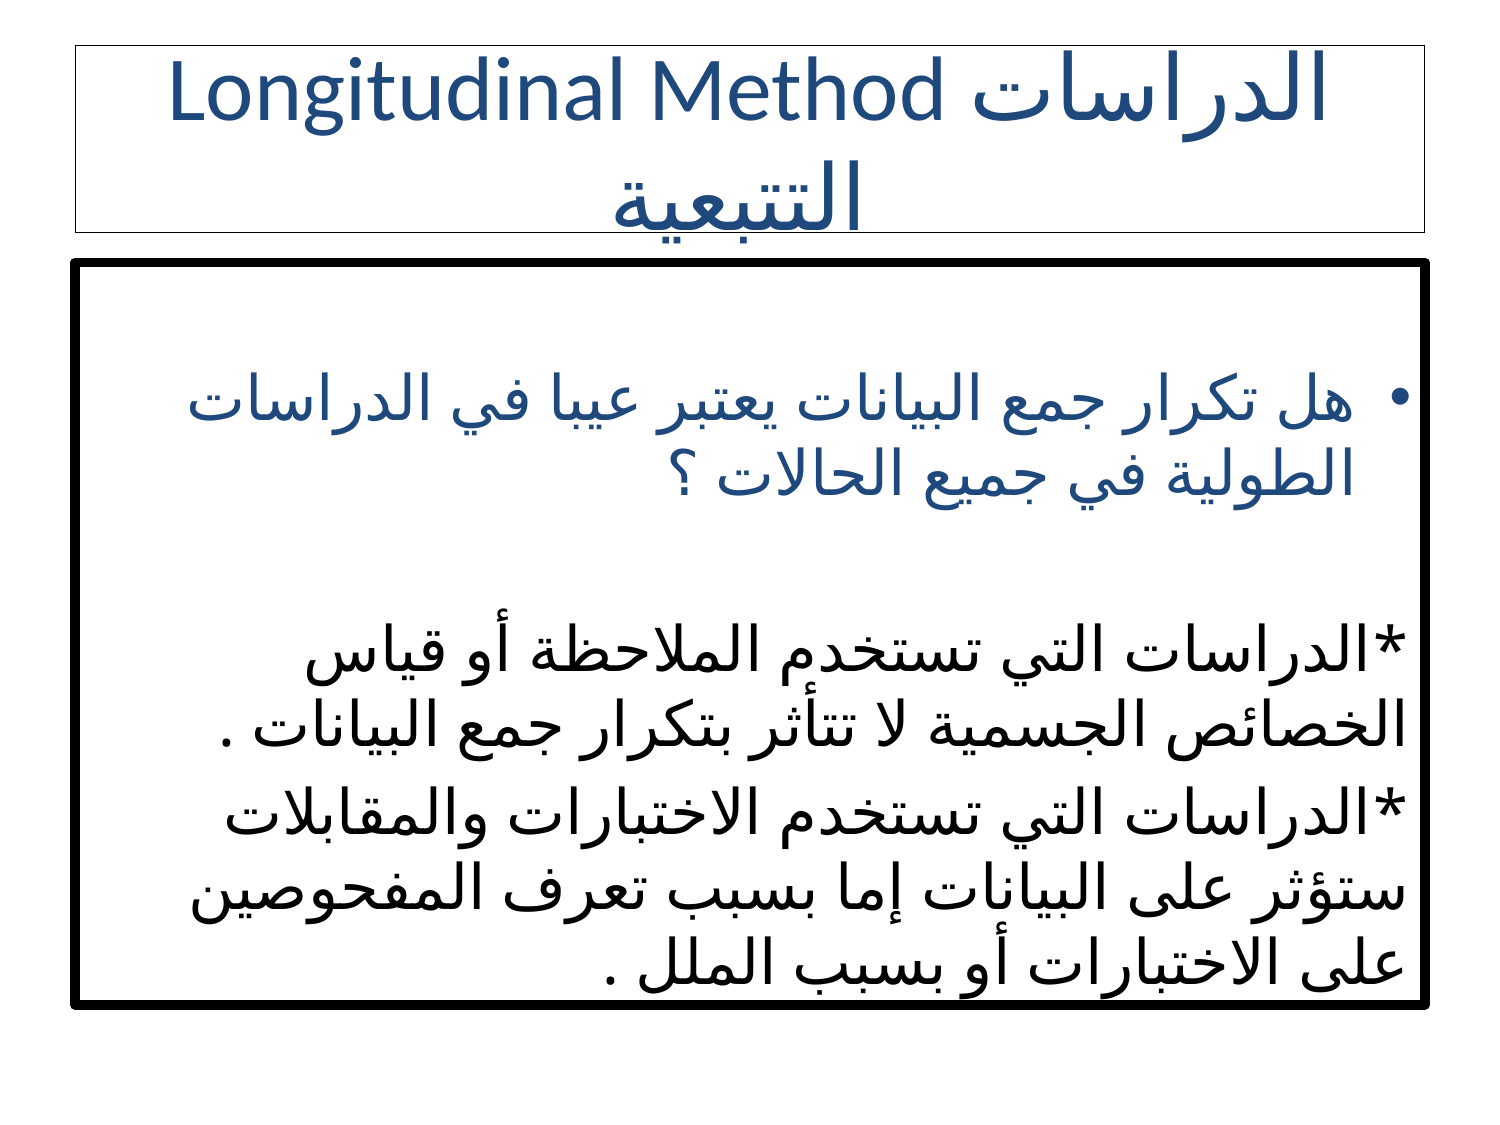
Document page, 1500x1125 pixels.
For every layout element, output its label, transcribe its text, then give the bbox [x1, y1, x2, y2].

title Longitudinal Method الدراسات التتبعية [75, 45, 1425, 233]
list هل تكرار جمع البيانات يعتبر عيبا في الدراسات الطولية في جميع الحالات ؟ *الدراسات التي تستخدم الملاحظة أو قياس الخصائص الجسمية لا تتأثر بتكرار جمع البيانات . *الدراسات التي تستخدم الاختبارات والمقابلات ستؤثر على البيانات إما بسبب تعرف المفحوصين على الاختبارات أو بسبب الملل . [75, 262, 1425, 1005]
